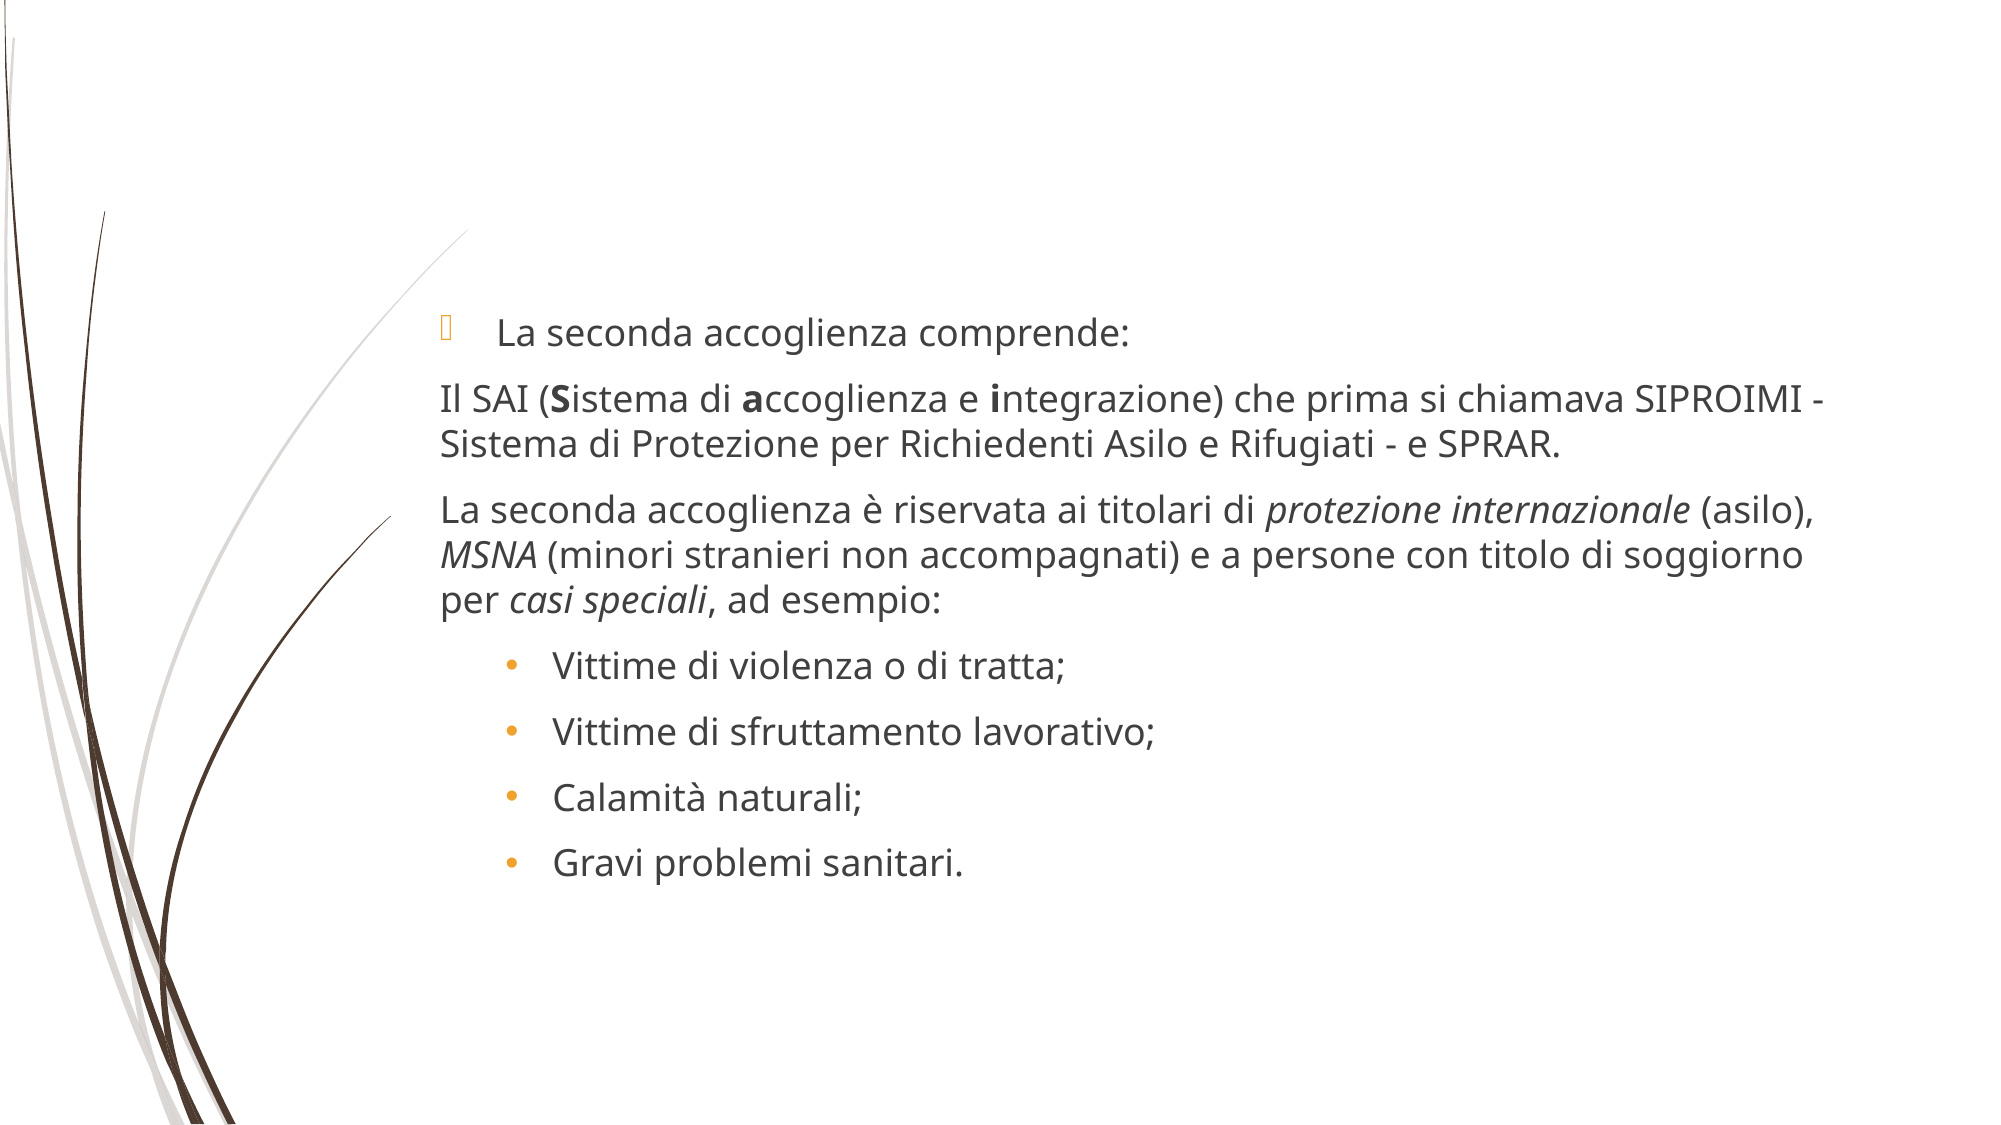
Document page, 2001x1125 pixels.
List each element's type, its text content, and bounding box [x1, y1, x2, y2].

list La seconda accoglienza comprende: Il SAI (Sistema di accoglienza e integrazione) che prima si chiamava SIPROIMI - Sistema di Protezione per Richiedenti Asilo e Rifugiati - e SPRAR. La seconda accoglienza è riservata ai titolari di protezione internazionale (asilo), MSNA (minori stranieri non accompagnati) e a persone con titolo di soggiorno per casi speciali, ad esempio: Vittime di violenza o di tratta; Vittime di sfruttamento lavorativo; Calamità naturali; Gravi problemi sanitari. [424, 301, 1888, 970]
